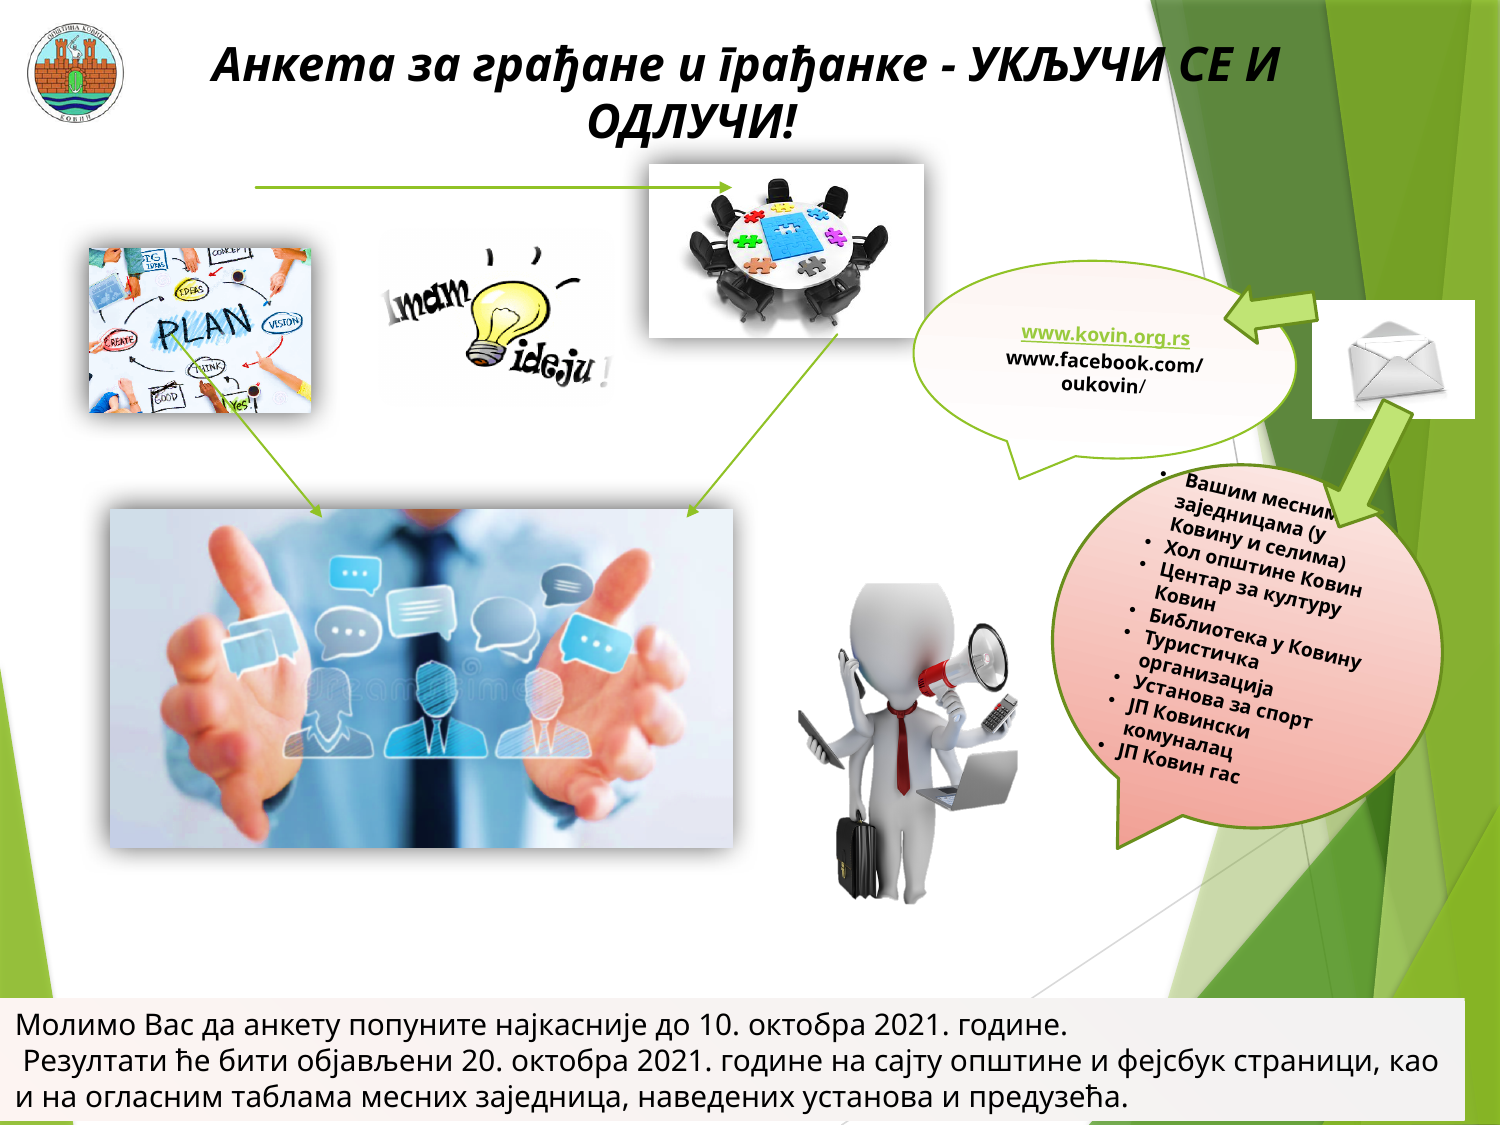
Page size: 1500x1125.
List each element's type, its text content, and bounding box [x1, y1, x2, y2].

picture [1312, 300, 1475, 419]
text_box Вашим месним заједницама (у Ковину и селима) Хол општине Ковин Центар за културу Ковин Библиотека у Ковину Туристичка организација Установа за спорт ЈП Ковински комуналац ЈП Ковин гас [1051, 463, 1444, 850]
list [649, 164, 924, 338]
picture [376, 225, 617, 409]
text_box Молимо Вас да анкету попуните најкасније до 10. октобра 2021. године. Резултати ће бити објављени 20. октобра 2021. године на сајту општине и фејсбук страници, као и на огласним таблама месних заједница, наведених установа и предузећа. [0, 998, 1465, 1121]
picture [88, 248, 312, 413]
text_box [170, 333, 323, 519]
text_box [1322, 428, 1408, 529]
text_box Анкета за грађане и грађанке - УКЉУЧИ СЕ И ОДЛУЧИ! [27, 26, 1356, 156]
text_box [1223, 284, 1316, 345]
text_box www.kovin.org.rs www.facebook.com/oukovin/ [912, 259, 1298, 481]
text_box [685, 333, 838, 519]
picture [26, 23, 127, 126]
picture [770, 542, 1046, 945]
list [109, 508, 733, 848]
